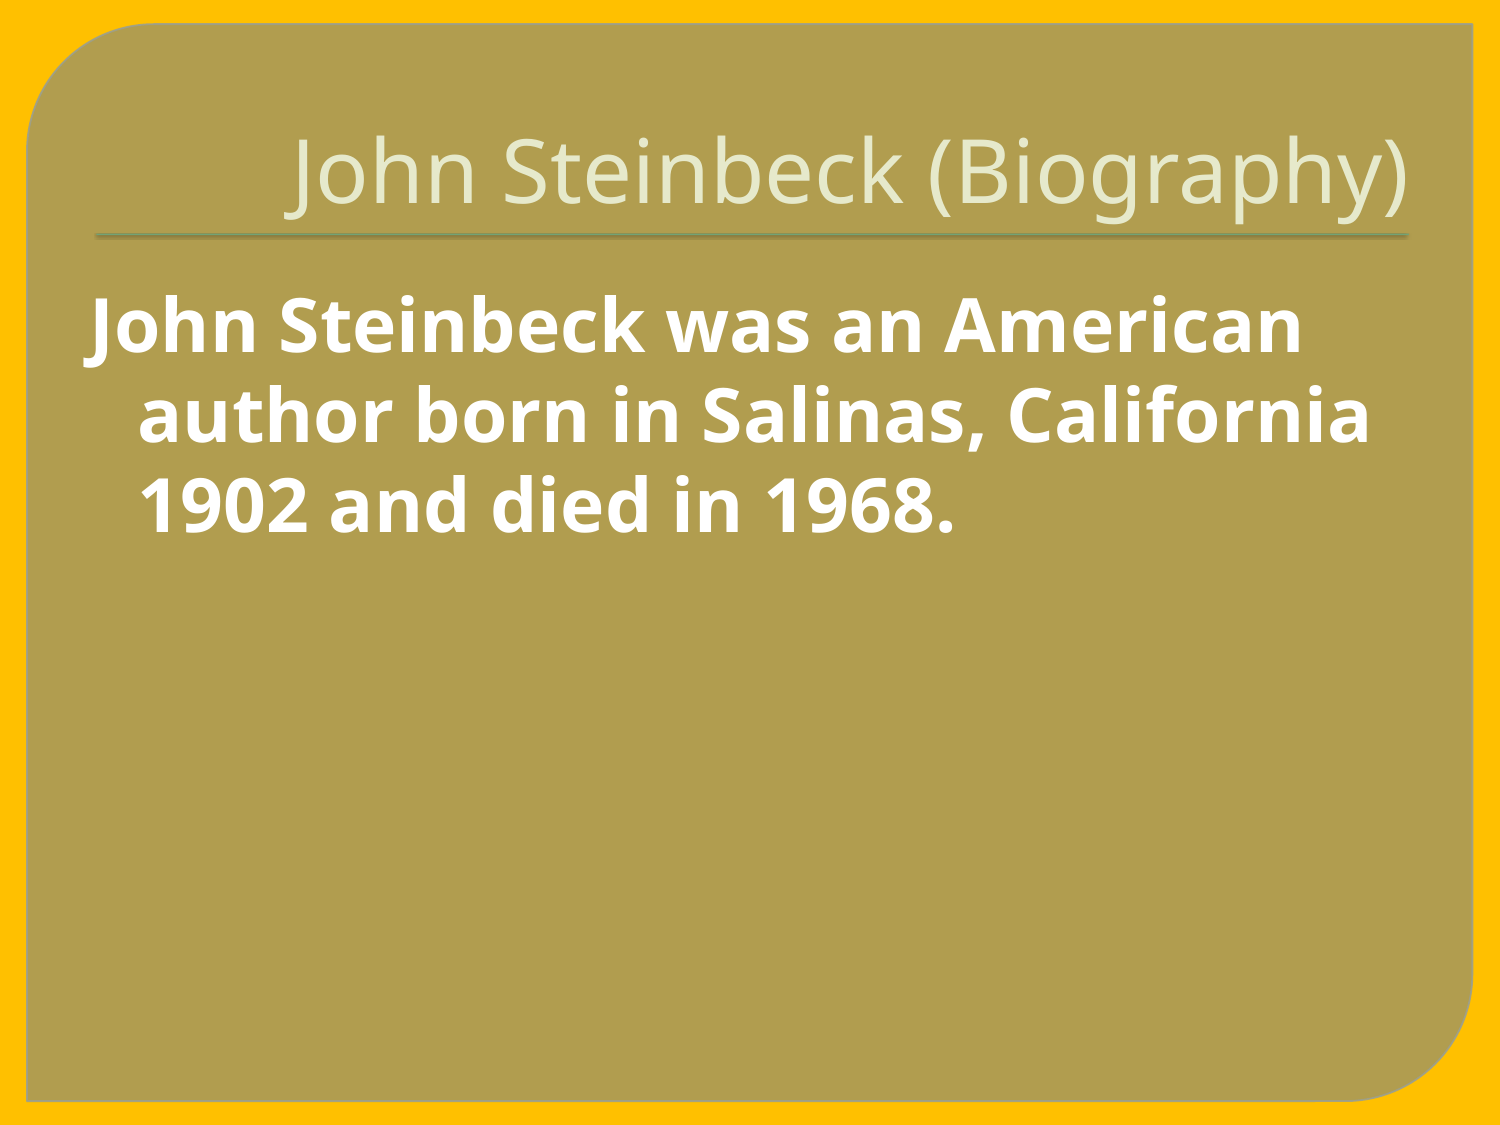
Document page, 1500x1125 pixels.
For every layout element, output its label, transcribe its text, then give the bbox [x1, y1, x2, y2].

list John Steinbeck was an American author born in Salinas, California 1902 and died in 1968. [75, 270, 1425, 1013]
title John Steinbeck (Biography) [75, 41, 1425, 230]
